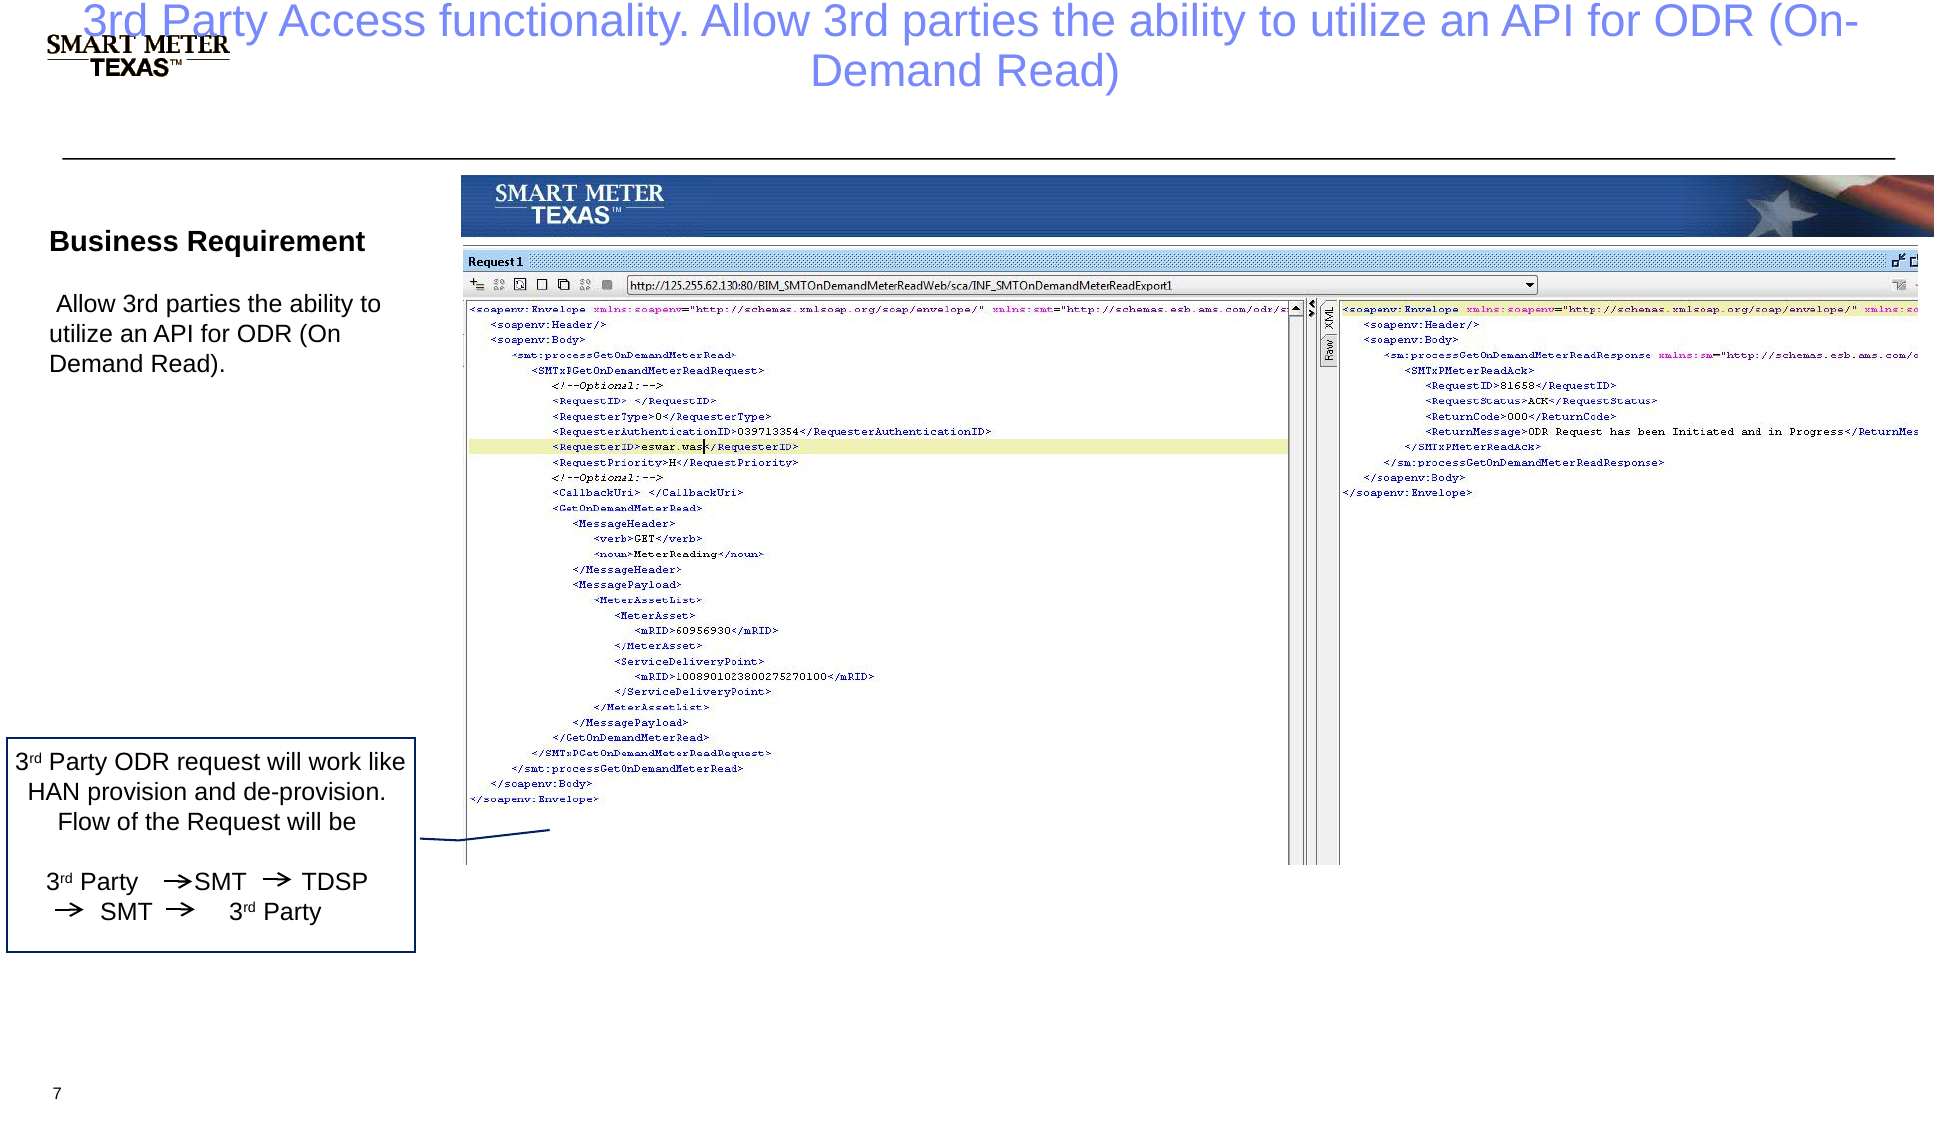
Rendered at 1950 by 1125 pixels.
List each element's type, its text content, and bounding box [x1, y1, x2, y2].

picture [33, 24, 238, 84]
text_box 3rd Party ODR request will work like HAN provision and de-provision. Flow of the Request will be 3rd Party SMT TDSP SMT 3rd Party [7, 738, 415, 953]
slide_number 7 [37, 1074, 116, 1106]
title AMWG CR 2015-29 3rd Party Access functionality. Allow 3rd parties the ability to utilize an API for ODR (On-Demand Read) [38, 74, 1892, 160]
text_box Business Requirement Allow 3rd parties the ability to utilize an API for ODR (On Demand Read). [34, 214, 449, 445]
picture [461, 175, 1934, 241]
picture [463, 245, 1919, 866]
